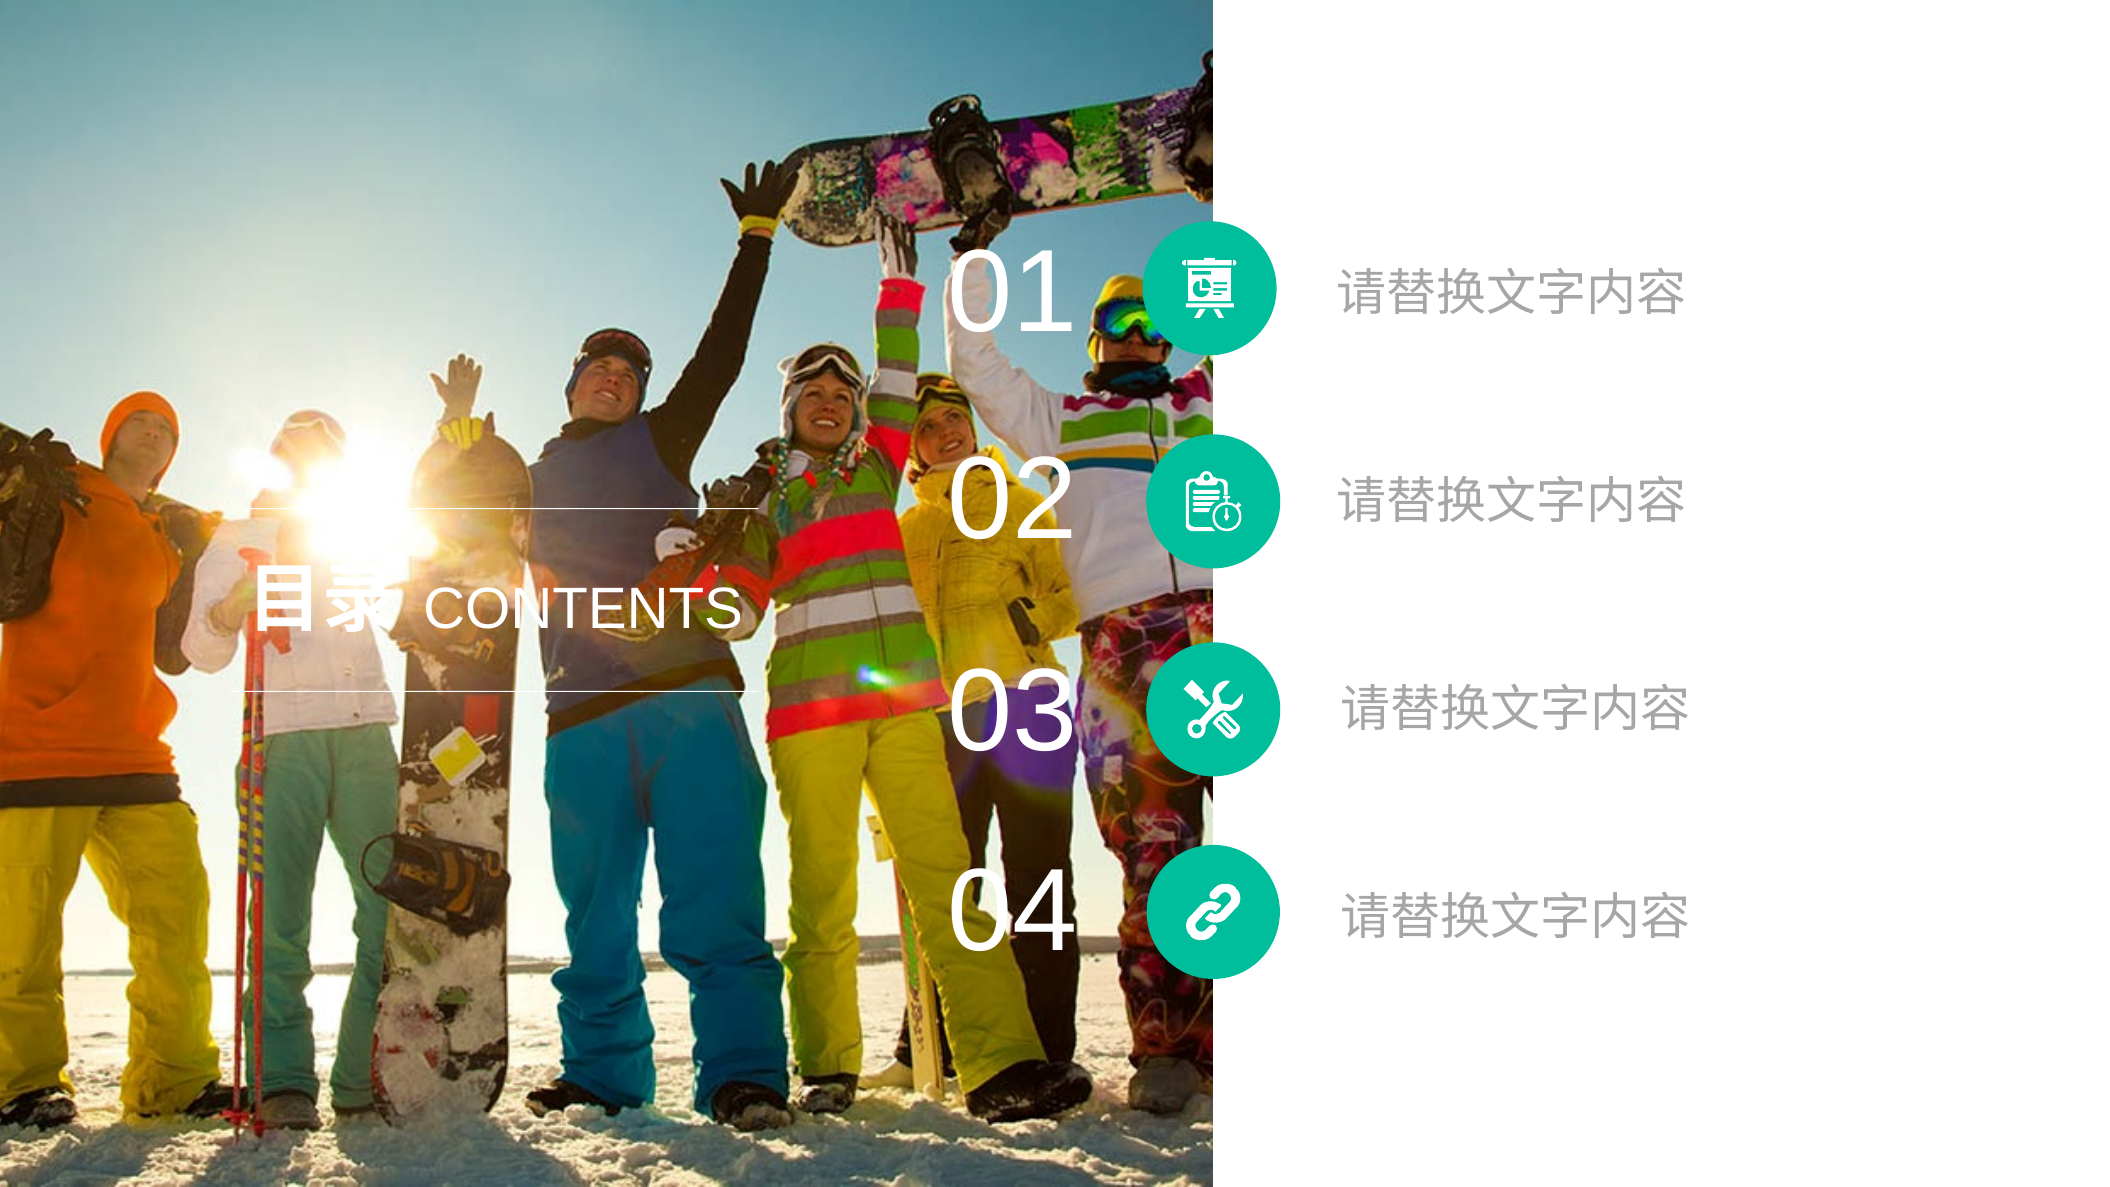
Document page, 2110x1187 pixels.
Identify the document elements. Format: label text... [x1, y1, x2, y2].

text_box [0, 0, 1213, 1187]
text_box 02 [932, 414, 1093, 570]
text_box 请替换文字内容 [1336, 260, 1758, 321]
text_box 请替换文字内容 [1340, 676, 1762, 737]
text_box CONTENTS [422, 570, 743, 641]
text_box 04 [932, 825, 1093, 982]
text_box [1142, 221, 1277, 356]
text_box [1146, 844, 1280, 979]
text_box 目录 [246, 550, 398, 641]
text_box 请替换文字内容 [1336, 468, 1758, 529]
text_box 请替换文字内容 [1340, 884, 1762, 945]
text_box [1146, 434, 1281, 569]
text_box 03 [932, 625, 1093, 781]
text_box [1146, 642, 1281, 777]
text_box 01 [932, 206, 1093, 362]
